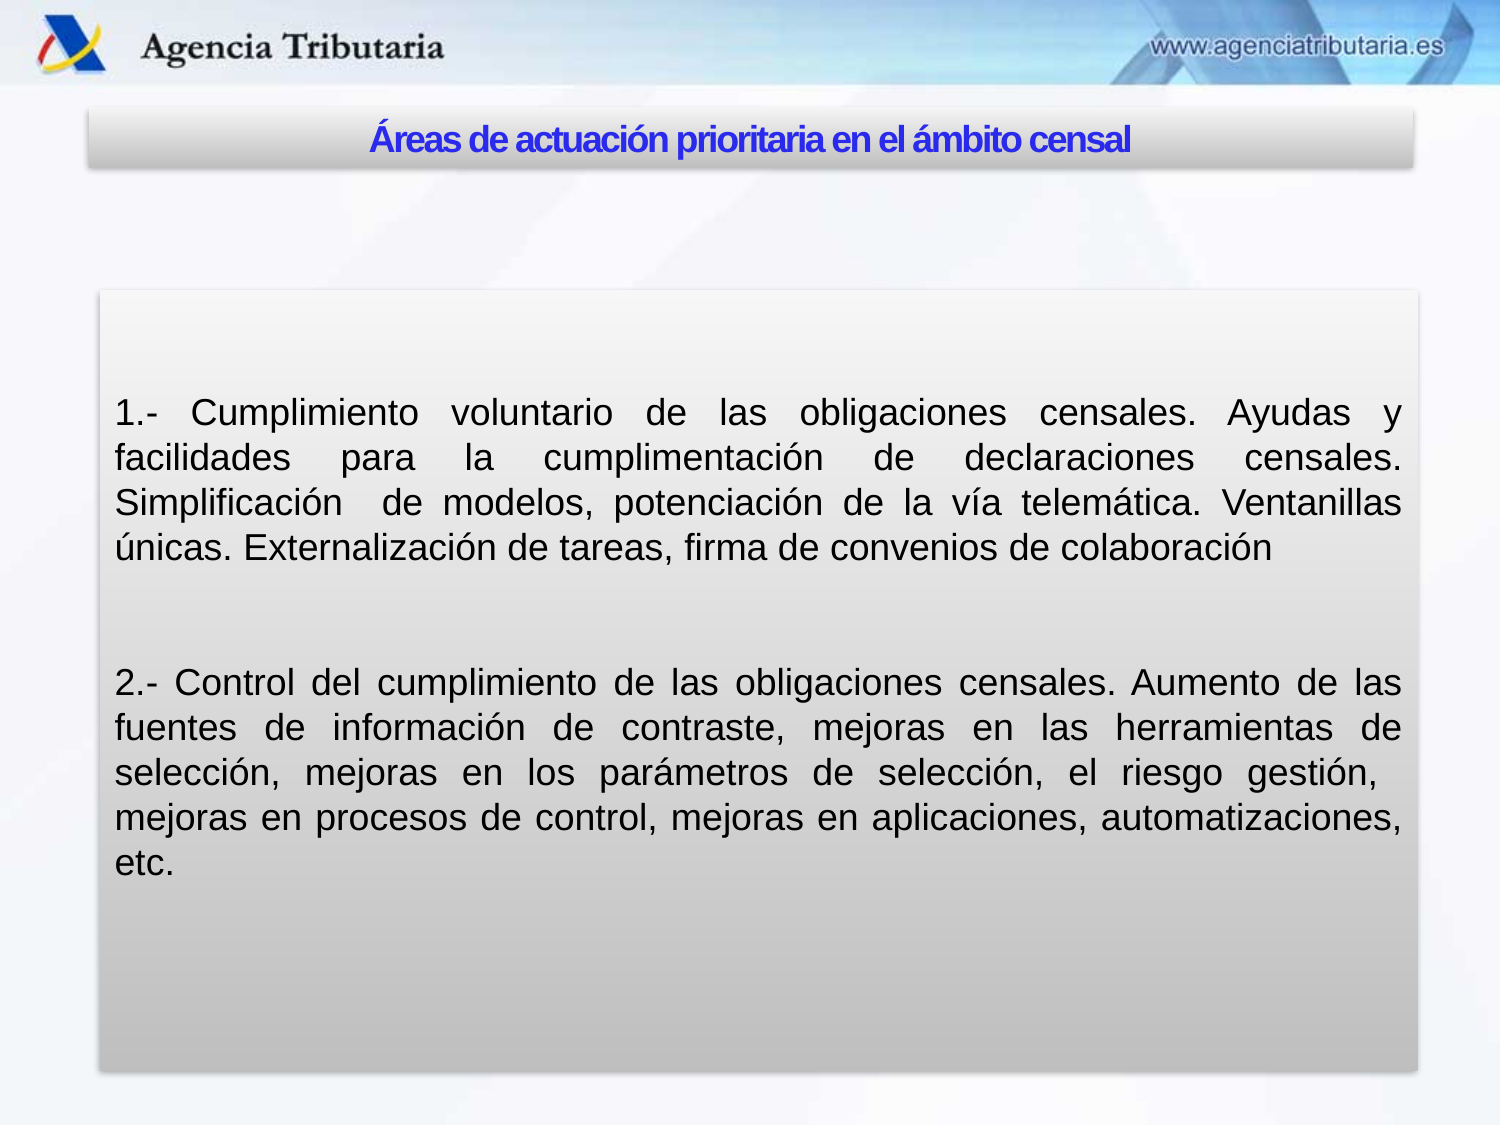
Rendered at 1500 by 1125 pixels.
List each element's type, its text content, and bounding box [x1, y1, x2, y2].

text_box Áreas de actuación prioritaria en el ámbito censal [88, 107, 1413, 168]
picture [0, 0, 1500, 1125]
text_box 1.- Cumplimiento voluntario de las obligaciones censales. Ayudas y facilidades para la cumplimentación de declaraciones censales. Simplificación de modelos, potenciación de la vía telemática. Ventanillas únicas. Externalización de tareas, firma de convenios de colaboración 2.- Control del cumplimiento de las obligaciones censales. Aumento de las fuentes de información de contraste, mejoras en las herramientas de selección, mejoras en los parámetros de selección, el riesgo gestión, mejoras en procesos de control, mejoras en aplicaciones, automatizaciones, etc. [99, 290, 1418, 1071]
